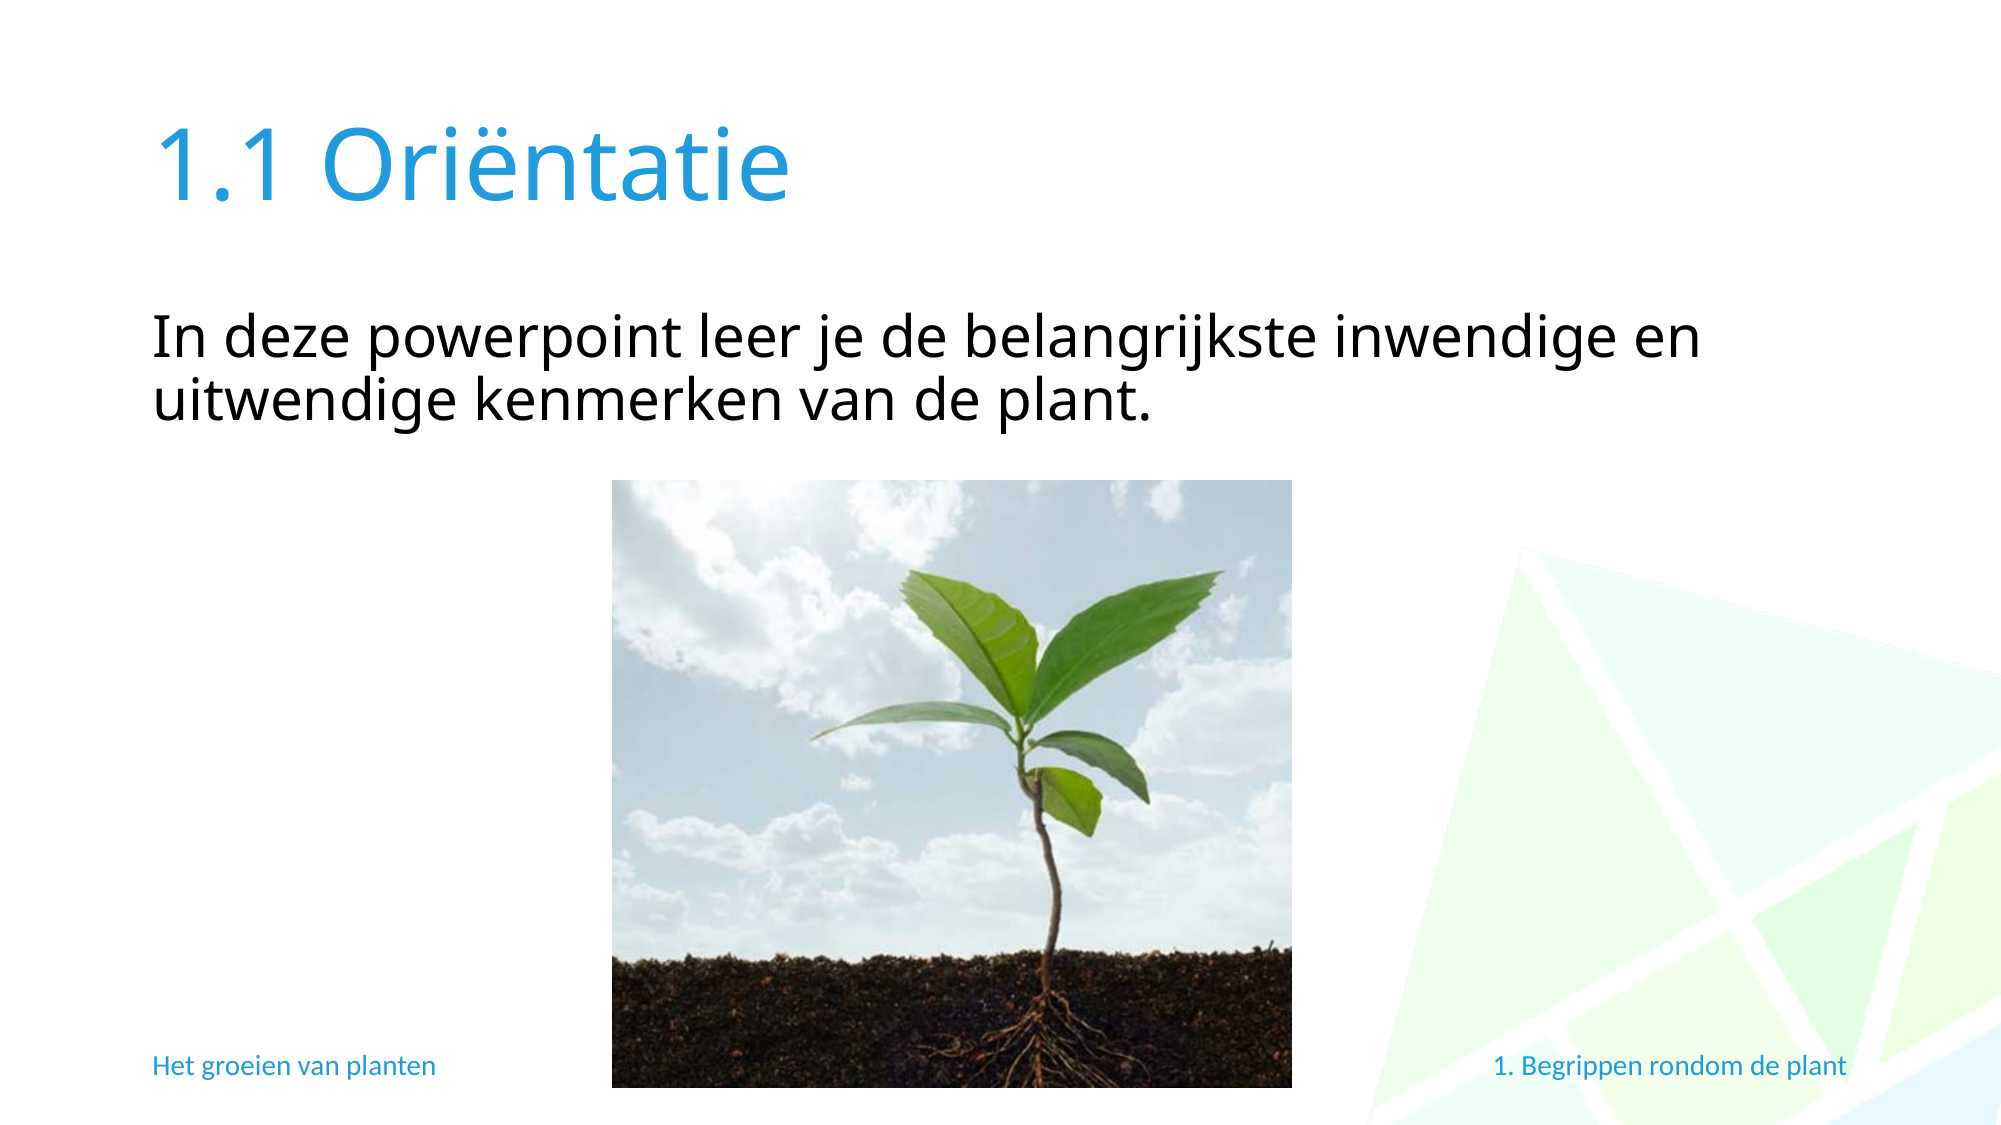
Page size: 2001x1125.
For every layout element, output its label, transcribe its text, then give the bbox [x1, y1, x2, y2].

picture [612, 480, 1292, 1088]
title 1.1 Oriëntatie [137, 59, 1863, 278]
list 1. Begrippen rondom de plant [1412, 1042, 1863, 1103]
list In deze powerpoint leer je de belangrijkste inwendige en uitwendige kenmerken van de plant. [137, 299, 1863, 1014]
list Het groeien van planten [137, 1042, 588, 1103]
